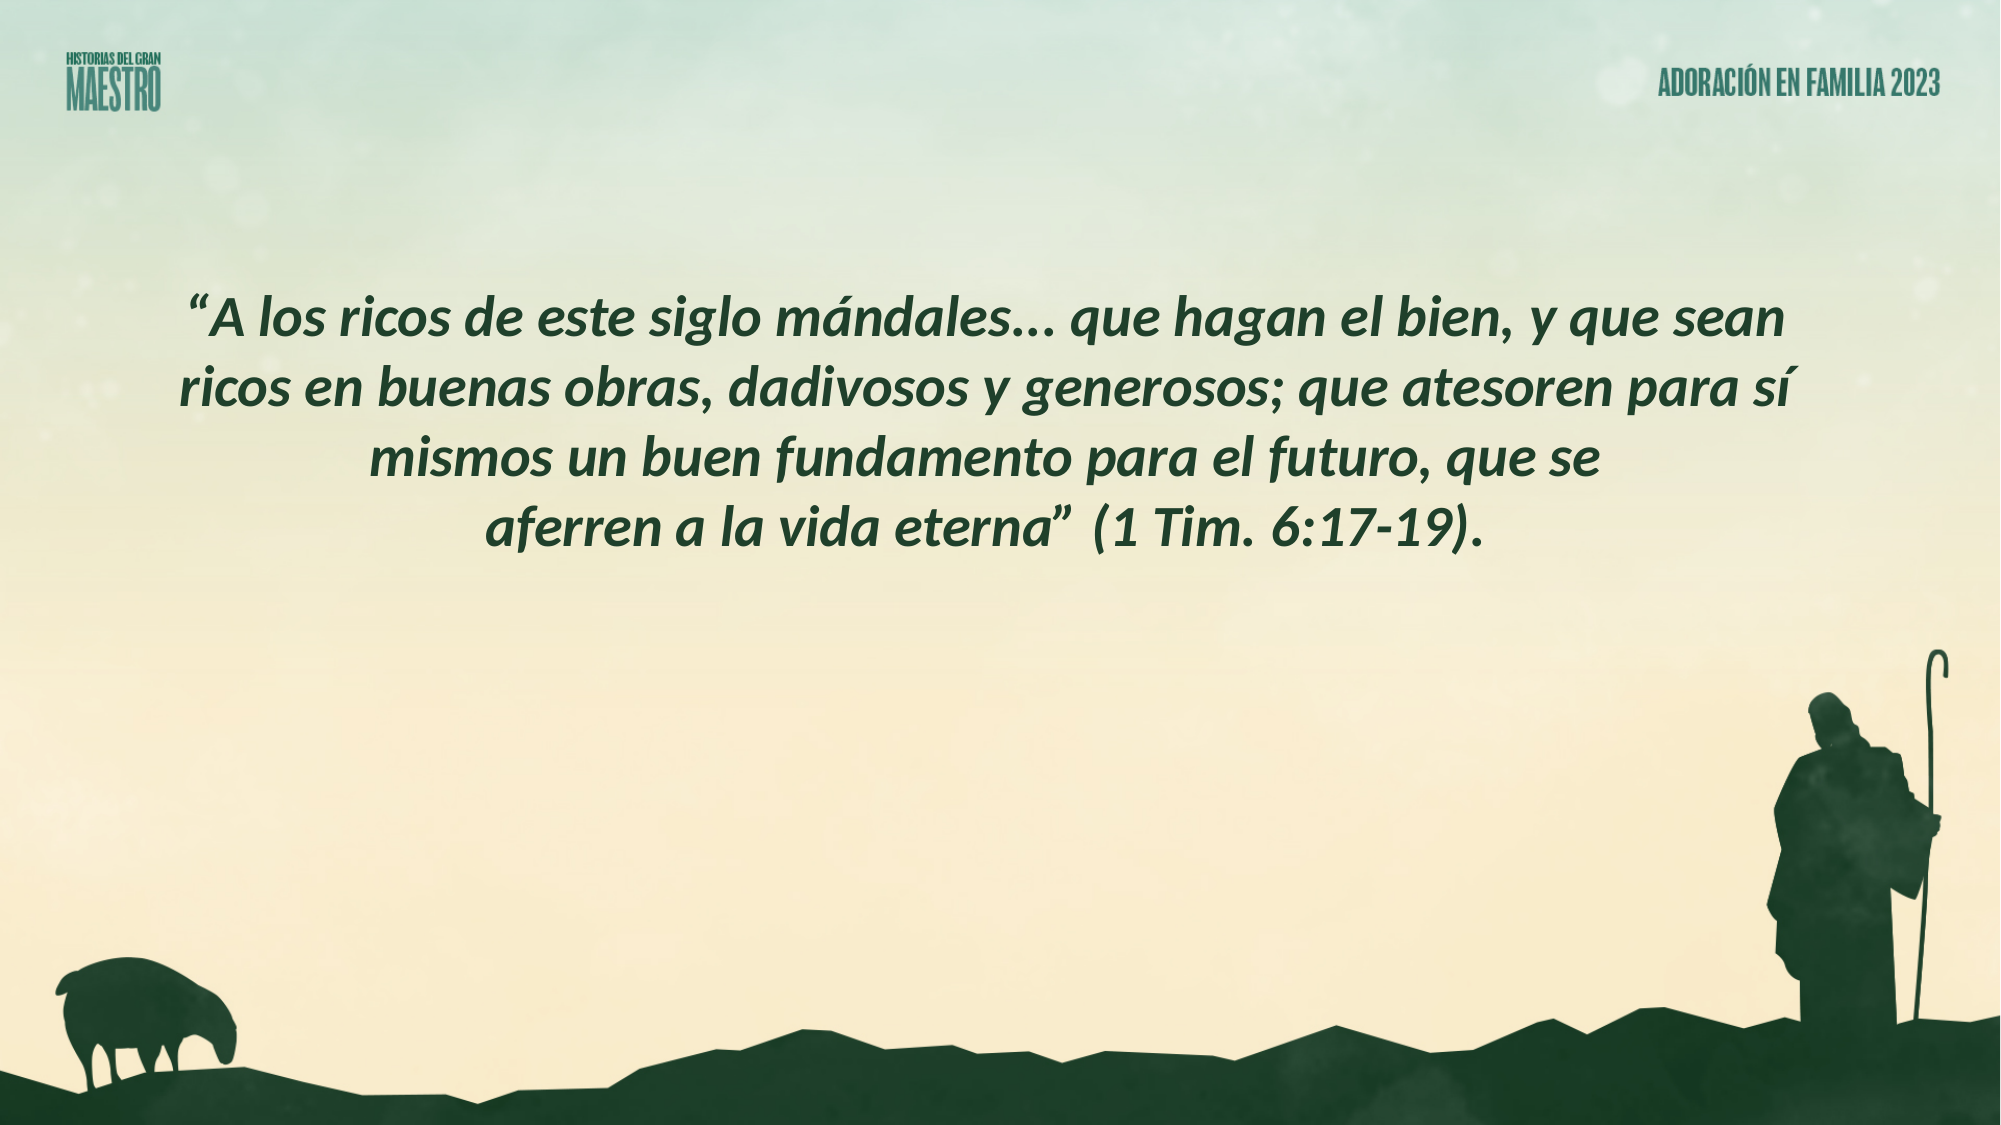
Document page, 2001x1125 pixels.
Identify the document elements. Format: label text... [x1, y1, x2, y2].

picture [0, 0, 2001, 1125]
text_box “A los ricos de este siglo mándales... que hagan el bien, y que sean ricos en buenas obras, dadivosos y generosos; que atesoren para sí mismos un buen fundamento para el futuro, que se aferren a la vida eterna” (1 Tim. 6:17-19). [164, 270, 1808, 566]
